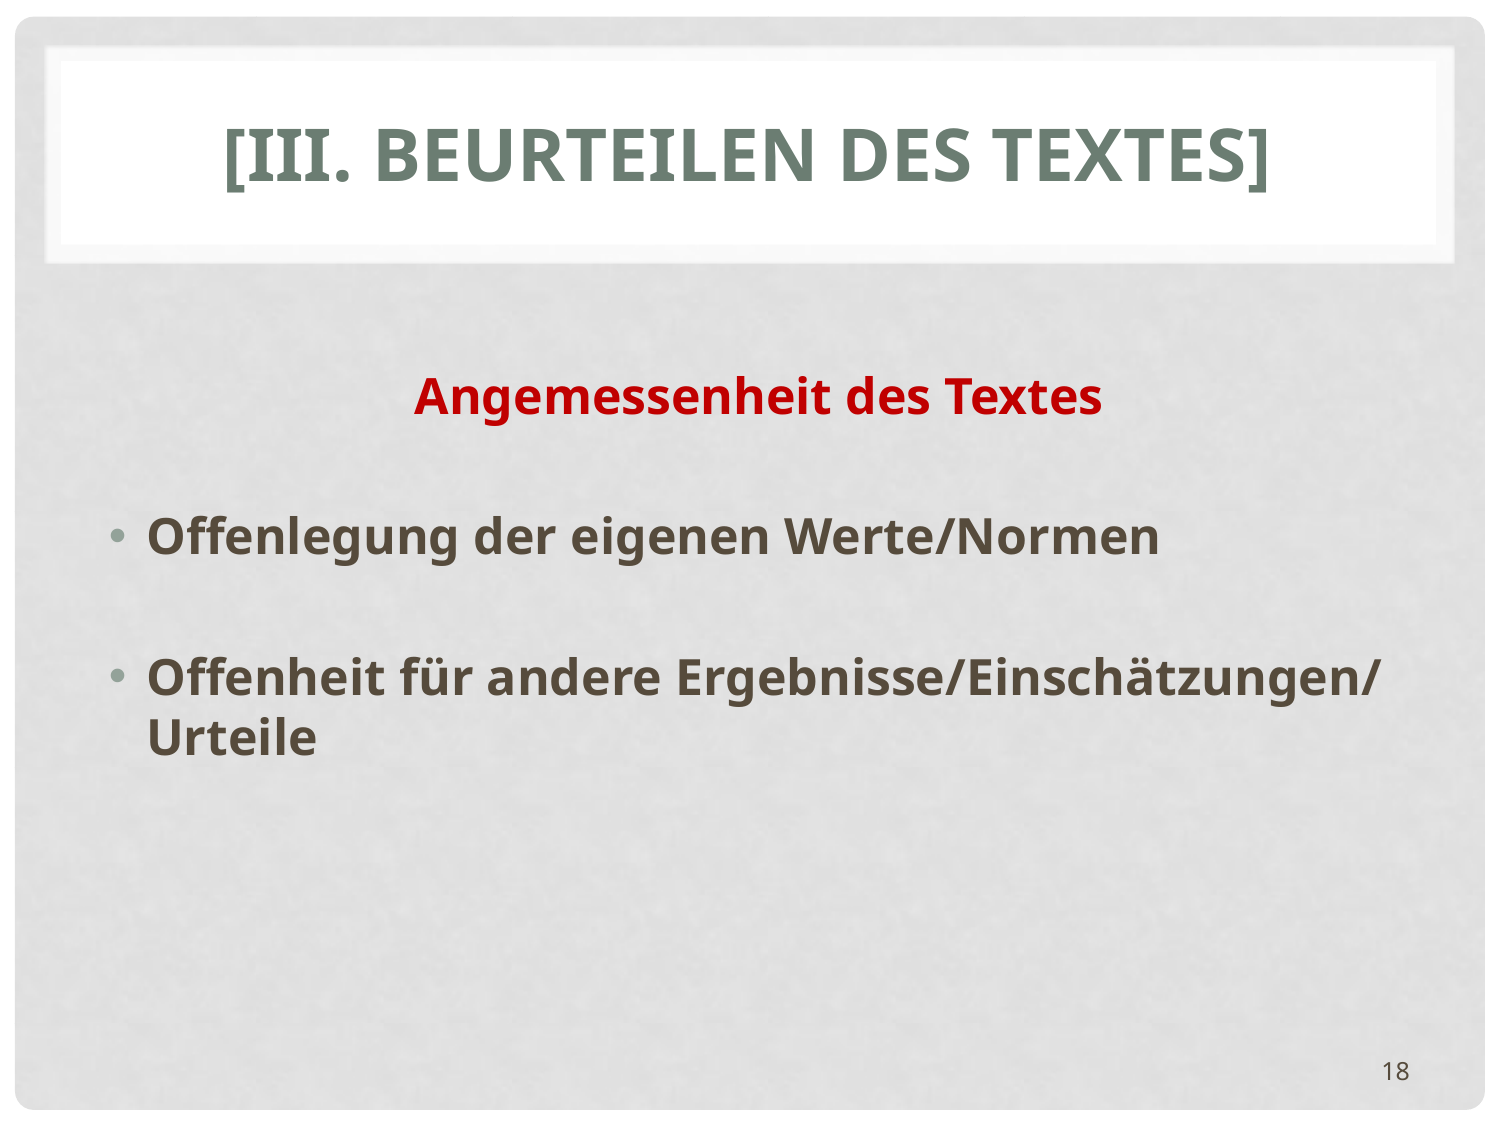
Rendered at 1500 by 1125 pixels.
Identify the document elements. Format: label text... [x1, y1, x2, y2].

title [III. Beurteilen des Textes] [69, 66, 1425, 238]
slide_number 18 [1074, 1042, 1425, 1103]
list Angemessenheit des Textes Offenlegung der eigenen Werte/Normen Offenheit für andere Ergebnisse/Einschätzungen/ Urteile [75, 287, 1425, 1005]
